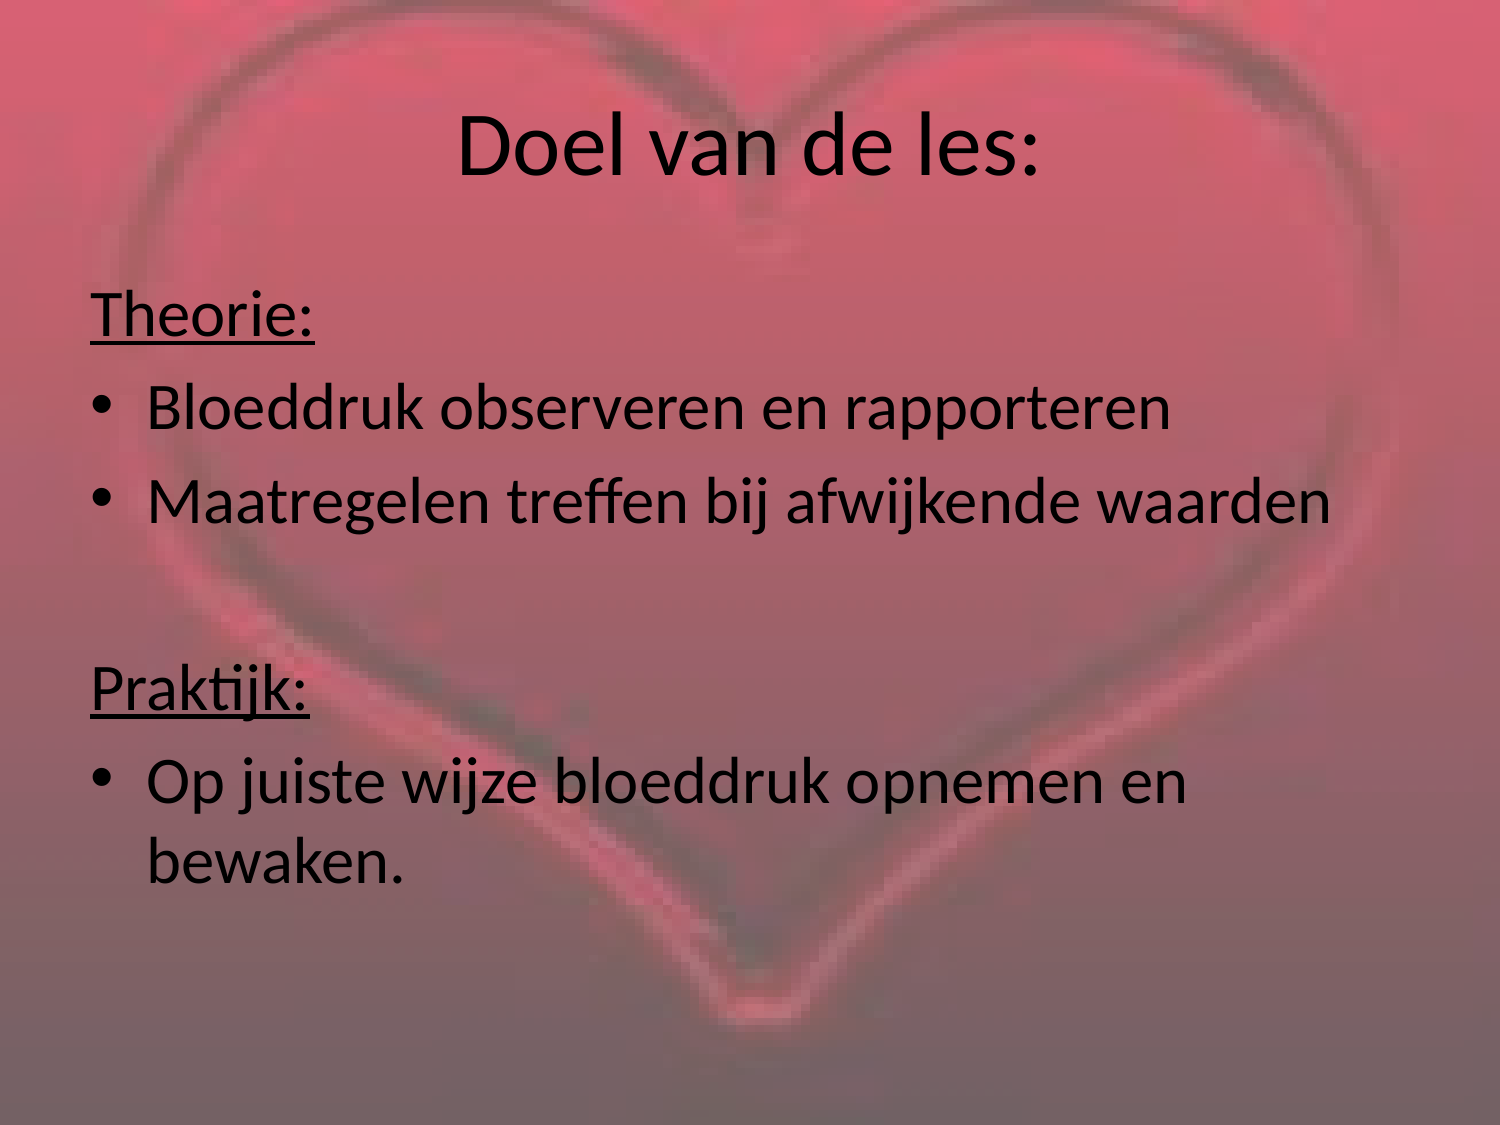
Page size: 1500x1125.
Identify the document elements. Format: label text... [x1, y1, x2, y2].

title Doel van de les: [75, 45, 1425, 233]
list Theorie: Bloeddruk observeren en rapporteren Maatregelen treffen bij afwijkende waarden Praktijk: Op juiste wijze bloeddruk opnemen en bewaken. [75, 262, 1425, 1005]
